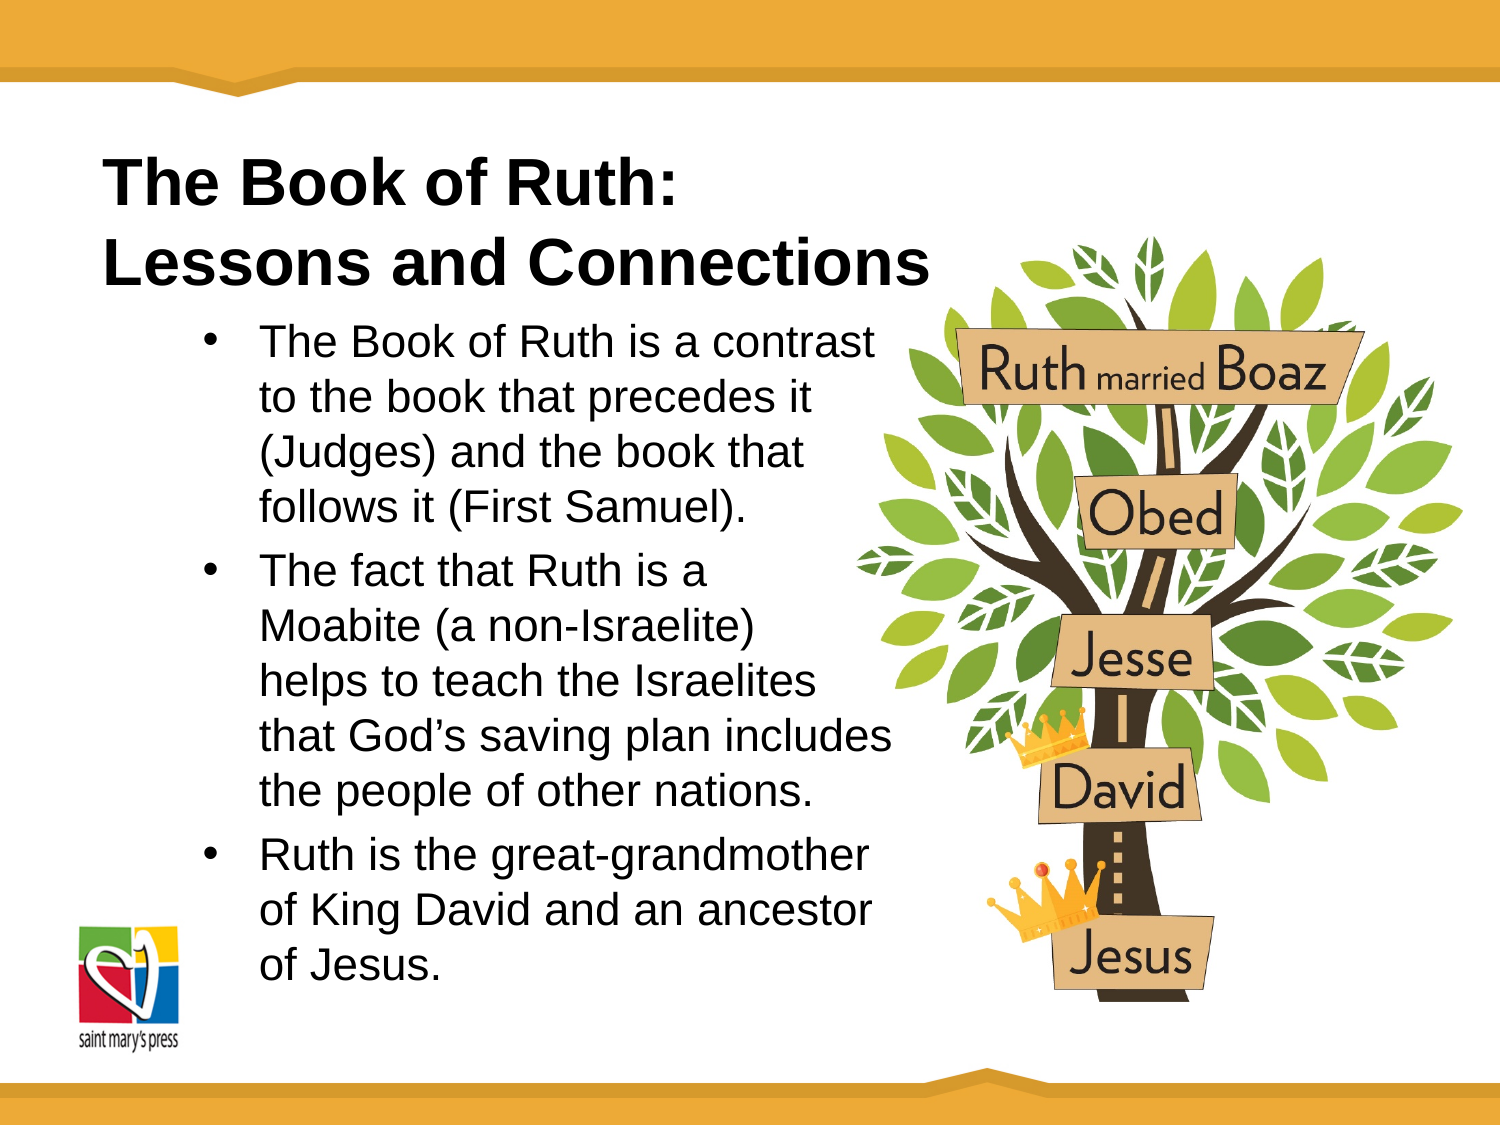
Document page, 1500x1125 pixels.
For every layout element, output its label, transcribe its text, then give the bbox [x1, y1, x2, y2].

title The Book of Ruth: Lessons and Connections [87, 174, 1438, 263]
picture [0, 0, 1500, 1125]
text_box The Book of Ruth is a contrast to the book that precedes it (Judges) and the book that follows it (First Samuel). The fact that Ruth is a Moabite (a non-Israelite) helps to teach the Israelites that God’s saving plan includes the people of other nations. Ruth is the great-grandmother of King David and an ancestor of Jesus. [187, 304, 850, 821]
